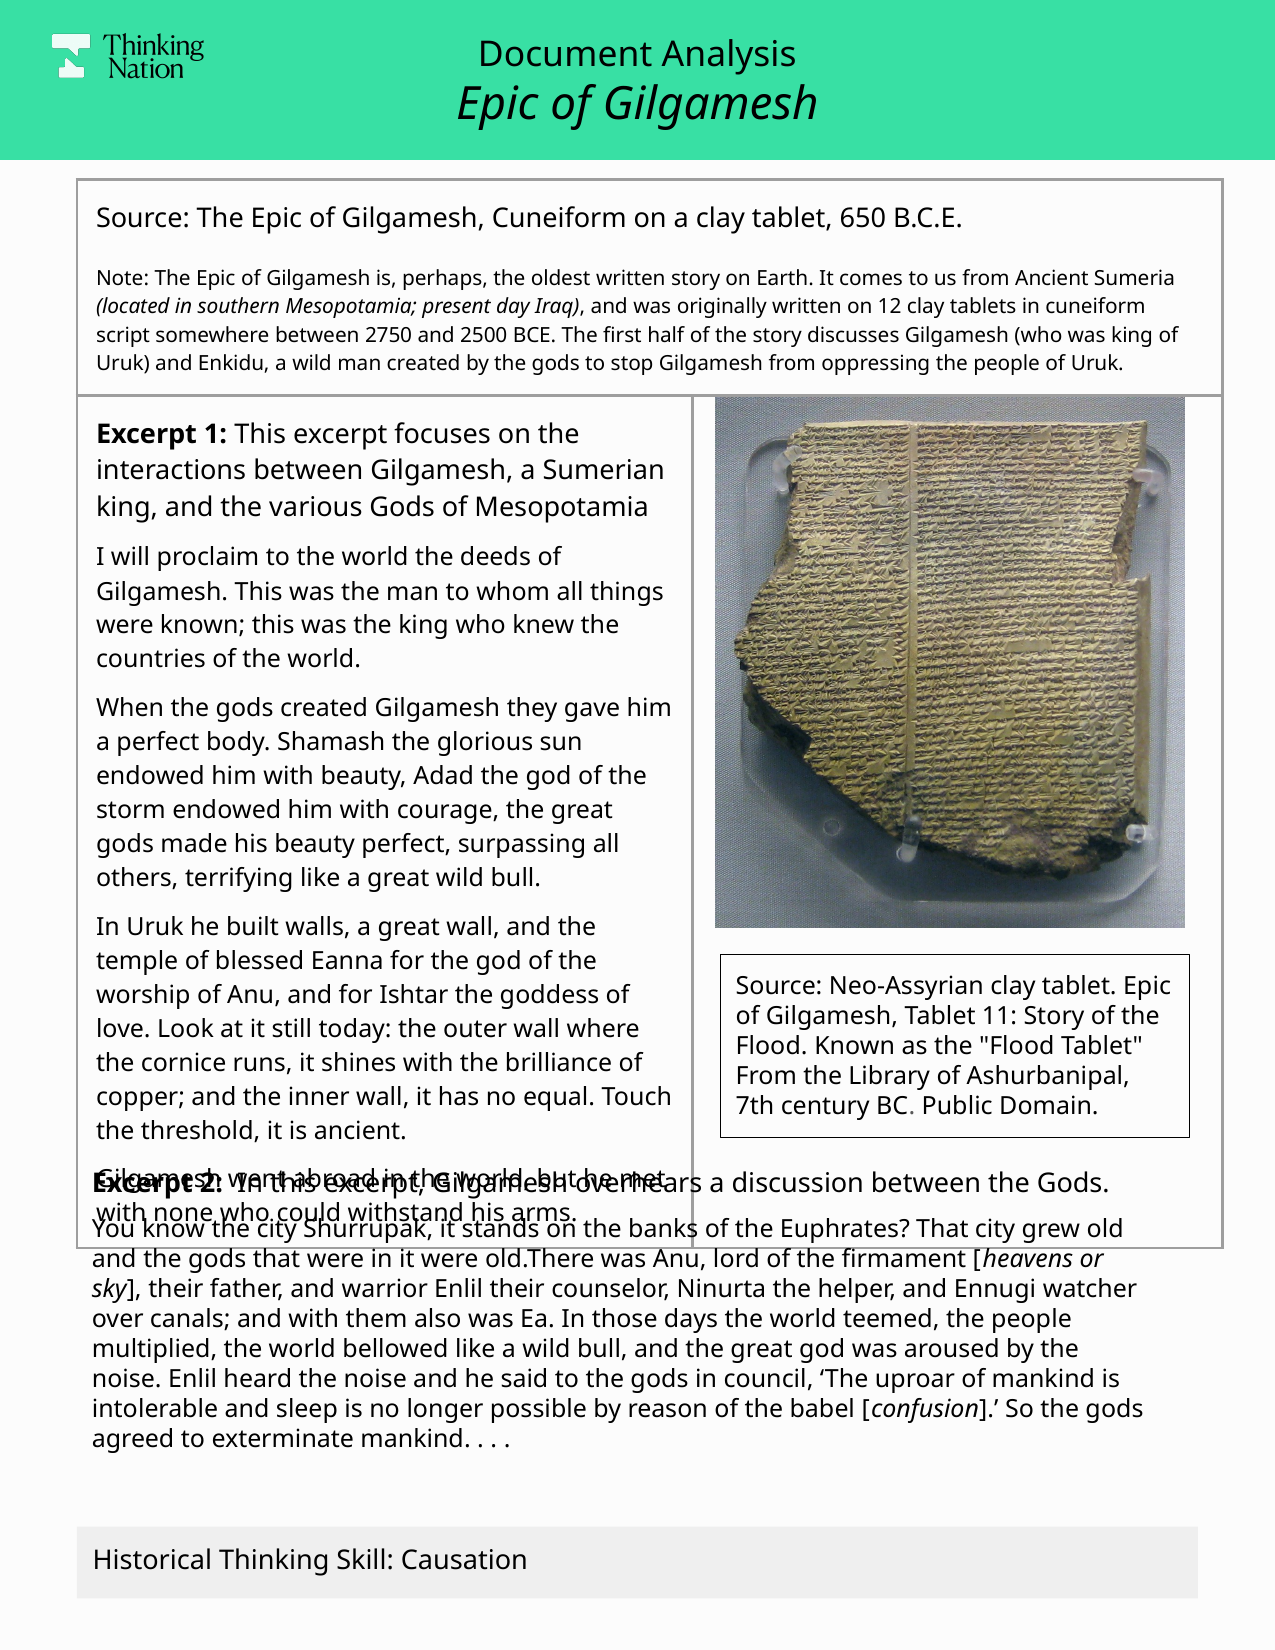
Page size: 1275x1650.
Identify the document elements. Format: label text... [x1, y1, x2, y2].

picture [35, 19, 210, 93]
text_box Document Analysis Epic of Gilgamesh [0, 0, 1275, 160]
text_box Source: Neo-Assyrian clay tablet. Epic of Gilgamesh, Tablet 11: Story of the Flood. Known as the "Flood Tablet" From the Library of Ashurbanipal, 7th century BC. Public Domain. [720, 954, 1190, 1138]
table_header Source: The Epic of Gilgamesh, Cuneiform on a clay tablet, 650 B.C.E. Note: The Epic of Gilgamesh is, perhaps, the oldest written story on Earth. It comes to us from Ancient Sumeria (located in southern Mesopotamia; present day Iraq), and was originally written on 12 clay tablets in cuneiform script somewhere between 2750 and 2500 BCE. The first half of the story discusses Gilgamesh (who was king of Uruk) and Enkidu, a wild man created by the gods to stop Gilgamesh from oppressing the people of Uruk. [78, 181, 1221, 394]
picture [715, 396, 1185, 929]
text_box Excerpt 2: In this excerpt, Gilgamesh overhears a discussion between the Gods. You know the city Shurrupak, it stands on the banks of the Euphrates? That city grew old and the gods that were in it were old.There was Anu, lord of the firmament [heavens or sky], their father, and warrior Enlil their counselor, Ninurta the helper, and Ennugi watcher over canals; and with them also was Ea. In those days the world teemed, the people multiplied, the world bellowed like a wild bull, and the great god was aroused by the noise. Enlil heard the noise and he said to the gods in council, ‘The uproar of mankind is intolerable and sleep is no longer possible by reason of the babel [confusion].’ So the gods agreed to exterminate mankind. . . . [76, 1150, 1167, 1467]
text_box Historical Thinking Skill: Causation [76, 1526, 1198, 1599]
table_cell [694, 397, 1221, 1247]
table_cell Excerpt 1: This excerpt focuses on the interactions between Gilgamesh, a Sumerian king, and the various Gods of Mesopotamia I will proclaim to the world the deeds of Gilgamesh. This was the man to whom all things were known; this was the king who knew the countries of the world. When the gods created Gilgamesh they gave him a perfect body. Shamash the glorious sun endowed him with beauty, Adad the god of the storm endowed him with courage, the great gods made his beauty perfect, surpassing all others, terrifying like a great wild bull. In Uruk he built walls, a great wall, and the temple of blessed Eanna for the god of the worship of Anu, and for Ishtar the goddess of love. Look at it still today: the outer wall where the cornice runs, it shines with the brilliance of copper; and the inner wall, it has no equal. Touch the threshold, it is ancient. Gilgamesh went abroad in the world, but he met with none who could withstand his arms. [78, 397, 691, 1150]
